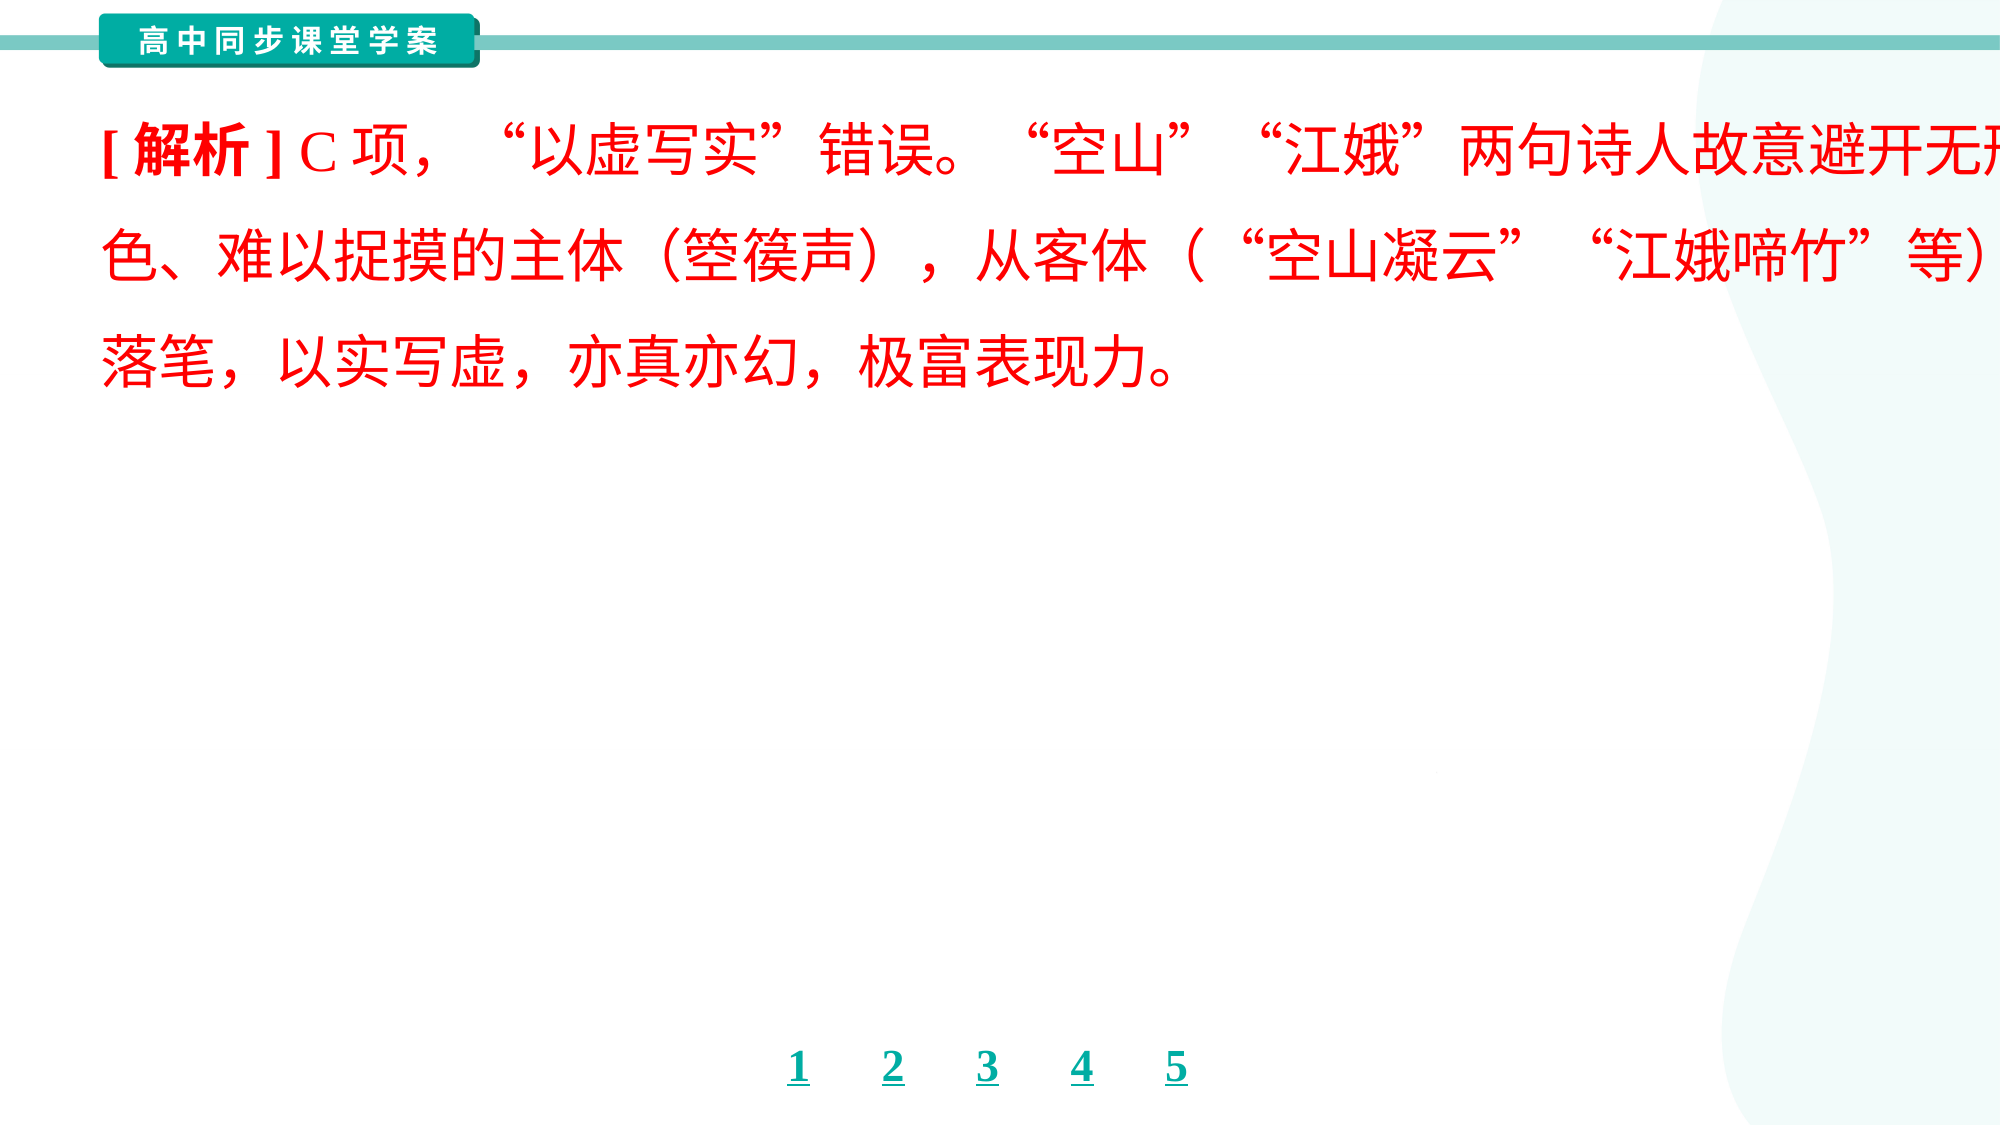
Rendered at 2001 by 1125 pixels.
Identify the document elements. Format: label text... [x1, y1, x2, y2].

text_box [解析] C项，“以虚写实”错误。“空山”“江娥”两句诗人故意避开无形无 色、难以捉摸的主体（箜篌声），从客体（“空山凝云”“江娥啼竹”等） 落笔，以实写虚，亦真亦幻，极富表现力。 [100, 76, 1899, 396]
picture [0, 0, 2000, 1125]
